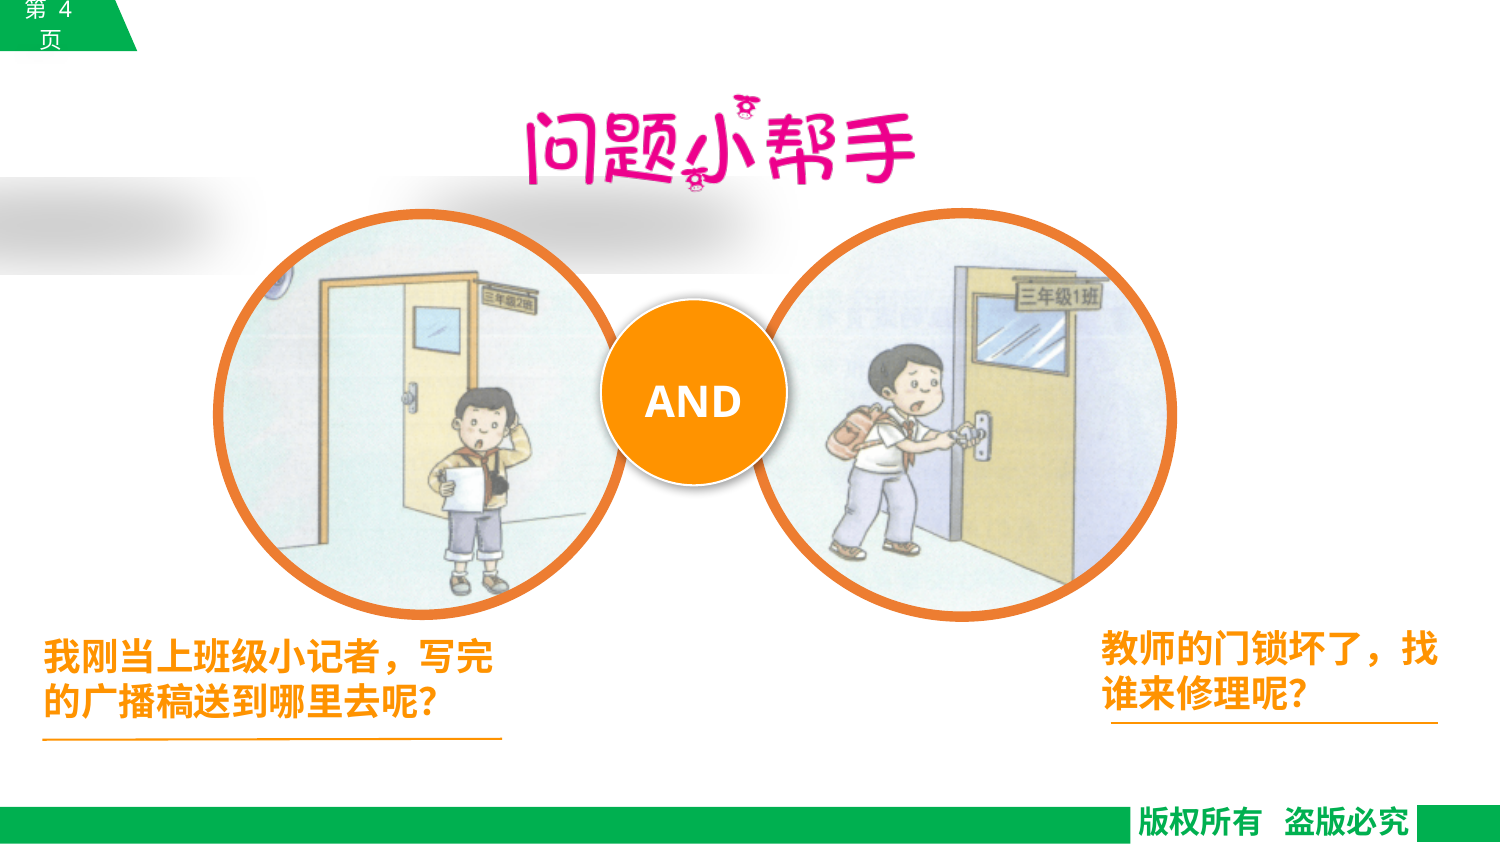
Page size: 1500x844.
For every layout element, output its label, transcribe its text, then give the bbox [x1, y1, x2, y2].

text_box AND [627, 298, 751, 487]
picture [521, 88, 922, 208]
text_box 教师的门锁坏了，找谁来修理呢？ [1090, 618, 1474, 721]
picture [218, 214, 627, 615]
picture [751, 213, 1172, 617]
text_box 我刚当上班级小记者，写完的广播稿送到哪里去呢？ [32, 627, 519, 729]
